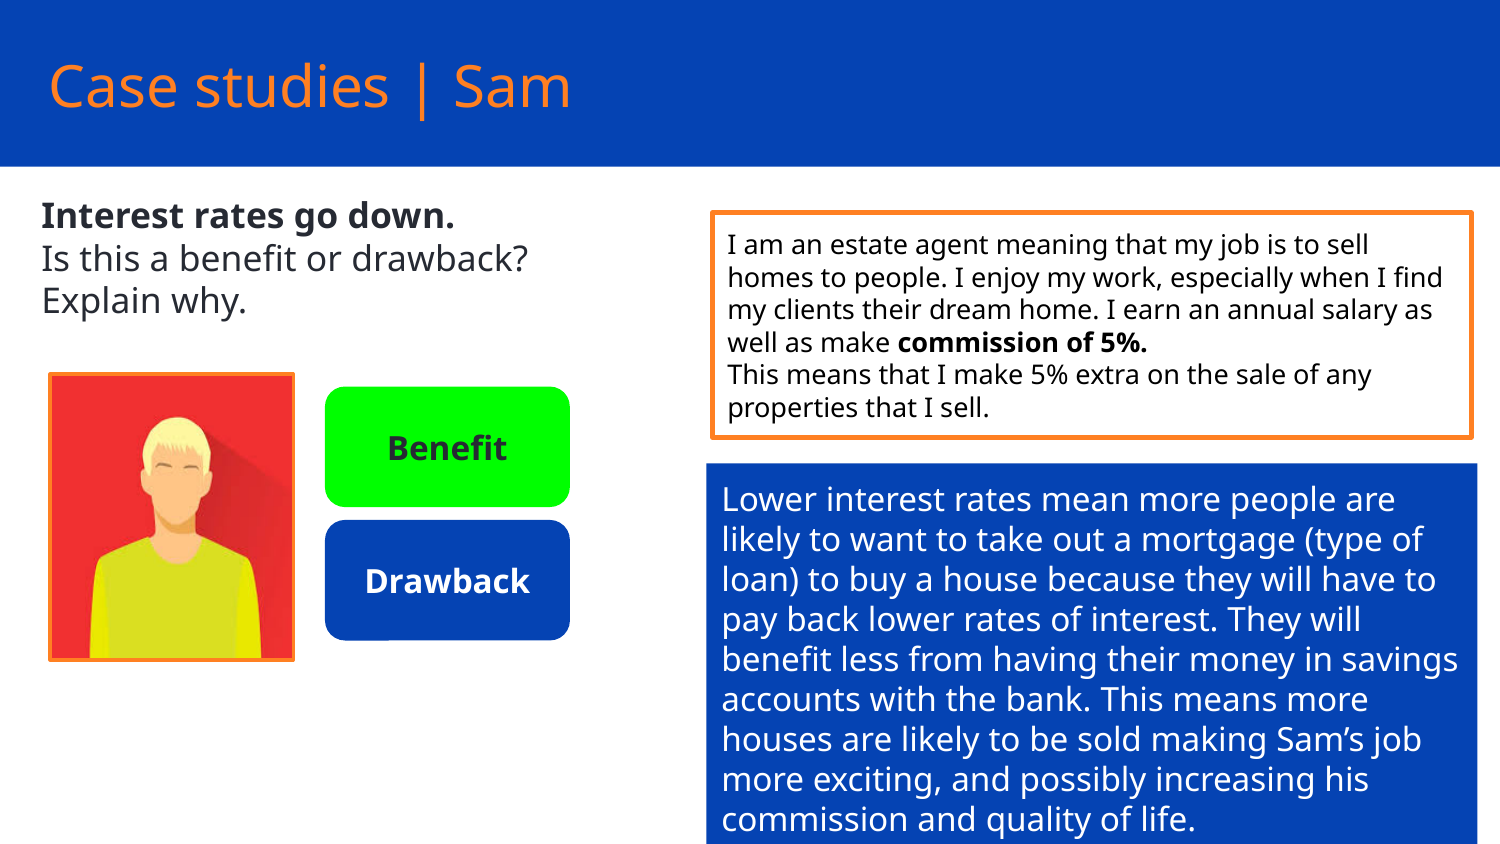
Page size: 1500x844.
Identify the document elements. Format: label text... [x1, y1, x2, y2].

picture [51, 375, 292, 659]
text_box I am an estate agent meaning that my job is to sell homes to people. I enjoy my work, especially when I find my clients their dream home. I earn an annual salary as well as make commission of 5%. This means that I make 5% extra on the sale of any properties that I sell. [712, 212, 1472, 438]
text_box Lower interest rates mean more people are likely to want to take out a mortgage (type of loan) to buy a house because they will have to pay back lower rates of interest. They will benefit less from having their money in savings accounts with the bank. This means more houses are likely to be sold making Sam’s job more exciting, and possibly increasing his commission and quality of life. [706, 463, 1478, 844]
text_box Case studies | Sam [34, 41, 1346, 127]
text_box Drawback [324, 519, 570, 641]
text_box Interest rates go down. Is this a benefit or drawback? Explain why. [26, 178, 1456, 337]
text_box Benefit [324, 386, 570, 508]
